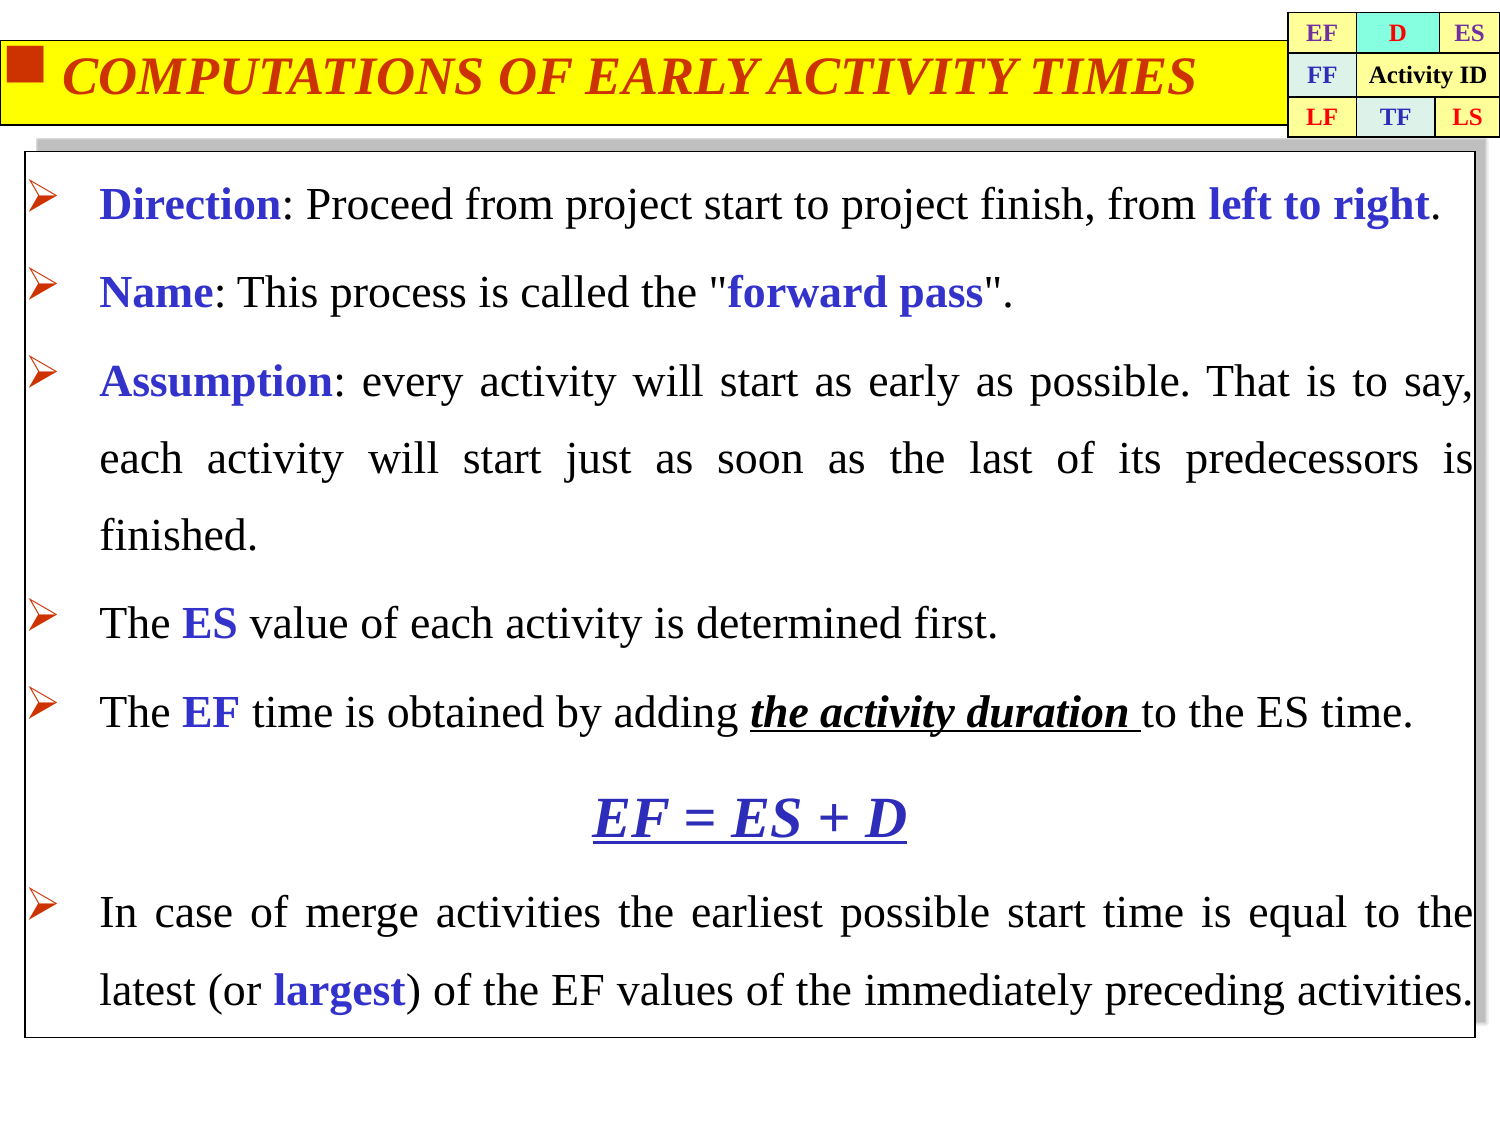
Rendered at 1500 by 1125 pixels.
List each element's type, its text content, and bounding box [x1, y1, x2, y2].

table_header ES [1440, 13, 1499, 52]
table_header D [1357, 13, 1439, 52]
table_cell LS [1436, 98, 1499, 136]
table_cell FF [1289, 54, 1356, 96]
table_cell LF [1289, 98, 1356, 136]
list Direction: Proceed from project start to project finish, from left to right. Name: This process is called the "forward pass". Assumption: every activity will start as early as possible. That is to say, each activity will start just as soon as the last of its predecessors is finished. The ES value of each activity is determined first. The EF time is obtained by adding the activity duration to the ES time. EF = ES + D In case of merge activities the earliest possible start time is equal to the latest (or largest) of the EF values of the immediately preceding activities. [24, 151, 1476, 1038]
table_cell Activity ID [1357, 54, 1499, 96]
text_box COMPUTATIONS OF EARLY ACTIVITY TIMES [0, 40, 1287, 125]
table_cell TF [1357, 98, 1434, 136]
table_header EF [1289, 13, 1356, 52]
